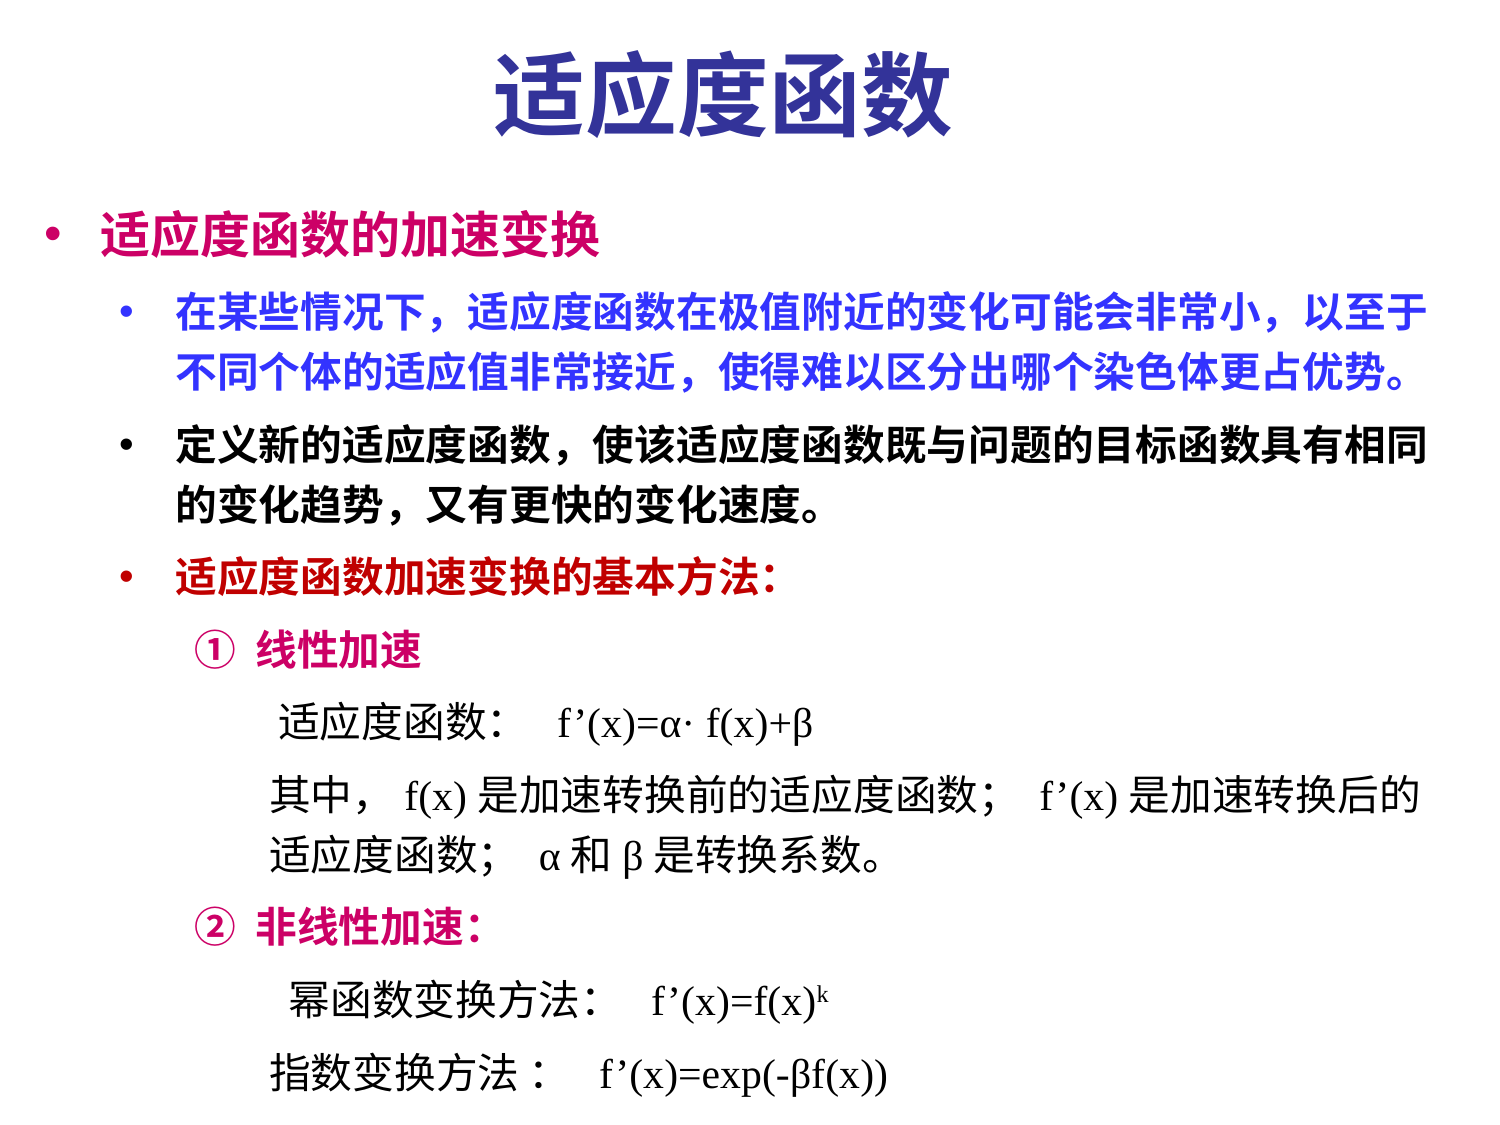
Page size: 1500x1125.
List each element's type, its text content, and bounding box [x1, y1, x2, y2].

text_box 适应度函数的加速变换 在某些情况下，适应度函数在极值附近的变化可能会非常小，以至于不同个体的适应值非常接近，使得难以区分出哪个染色体更占优势。 定义新的适应度函数，使该适应度函数既与问题的目标函数具有相同的变化趋势，又有更快的变化速度。 适应度函数加速变换的基本方法： ① 线性加速 适应度函数： f’(x)=α· f(x)+β 其中，f(x)是加速转换前的适应度函数； f’(x)是加速转换后的适应度函数； α和β是转换系数。 ② 非线性加速： 幂函数变换方法： f’(x)=f(x)k 指数变换方法 ： f’(x)=exp(-βf(x)) [29, 196, 1471, 1104]
text_box 适应度函数 [265, 30, 1181, 156]
